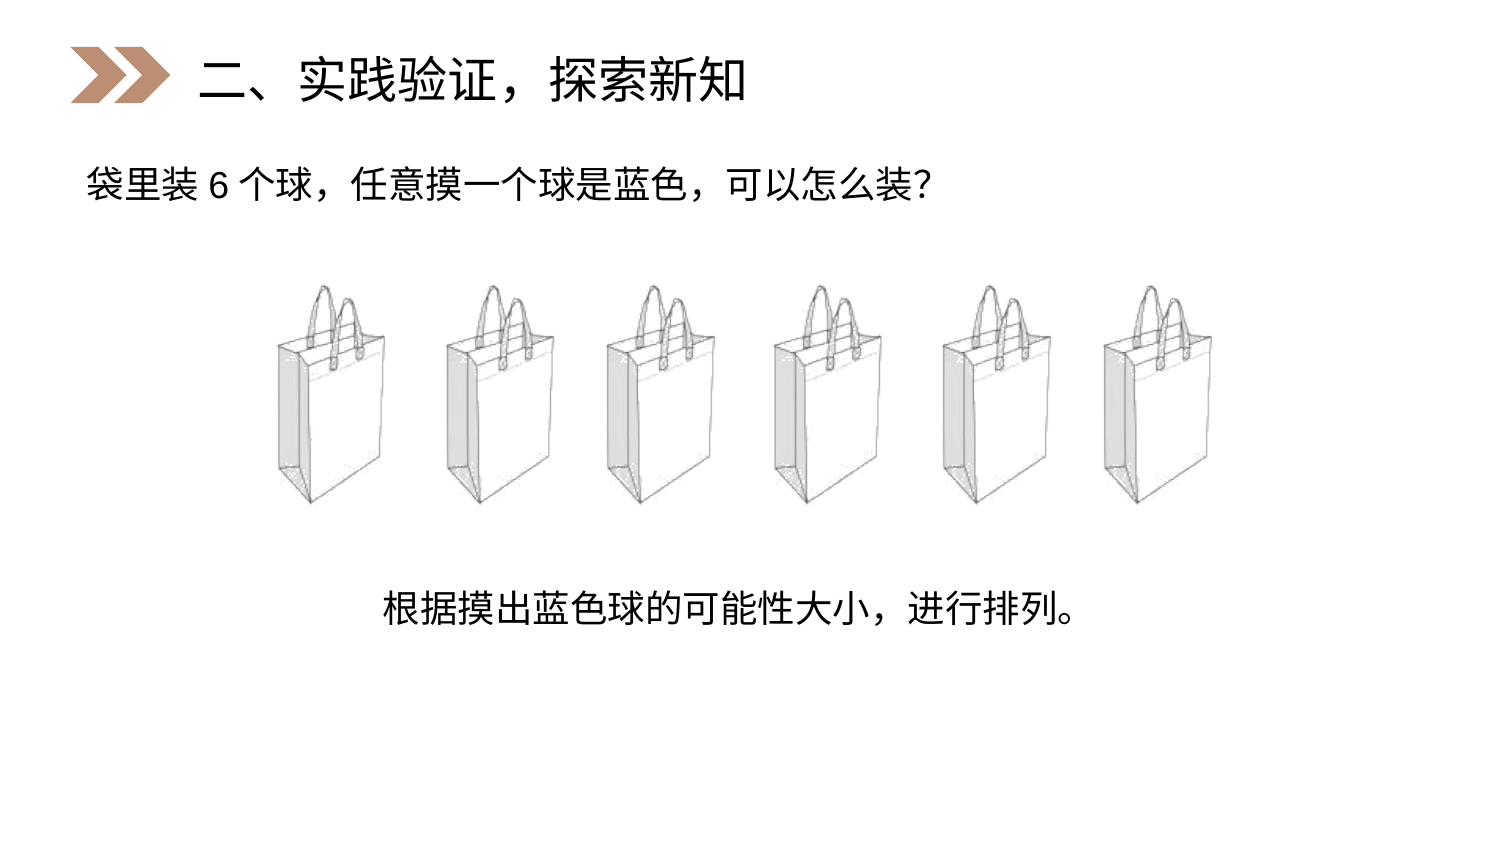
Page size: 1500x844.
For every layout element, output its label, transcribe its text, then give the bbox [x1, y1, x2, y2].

text_box 根据摸出蓝色球的可能性大小，进行排列。 [371, 569, 1268, 636]
text_box 二、实践验证，探索新知 [186, 49, 816, 102]
picture [242, 275, 1247, 512]
text_box 袋里装6个球，任意摸一个球是蓝色，可以怎么装？ [75, 146, 972, 212]
